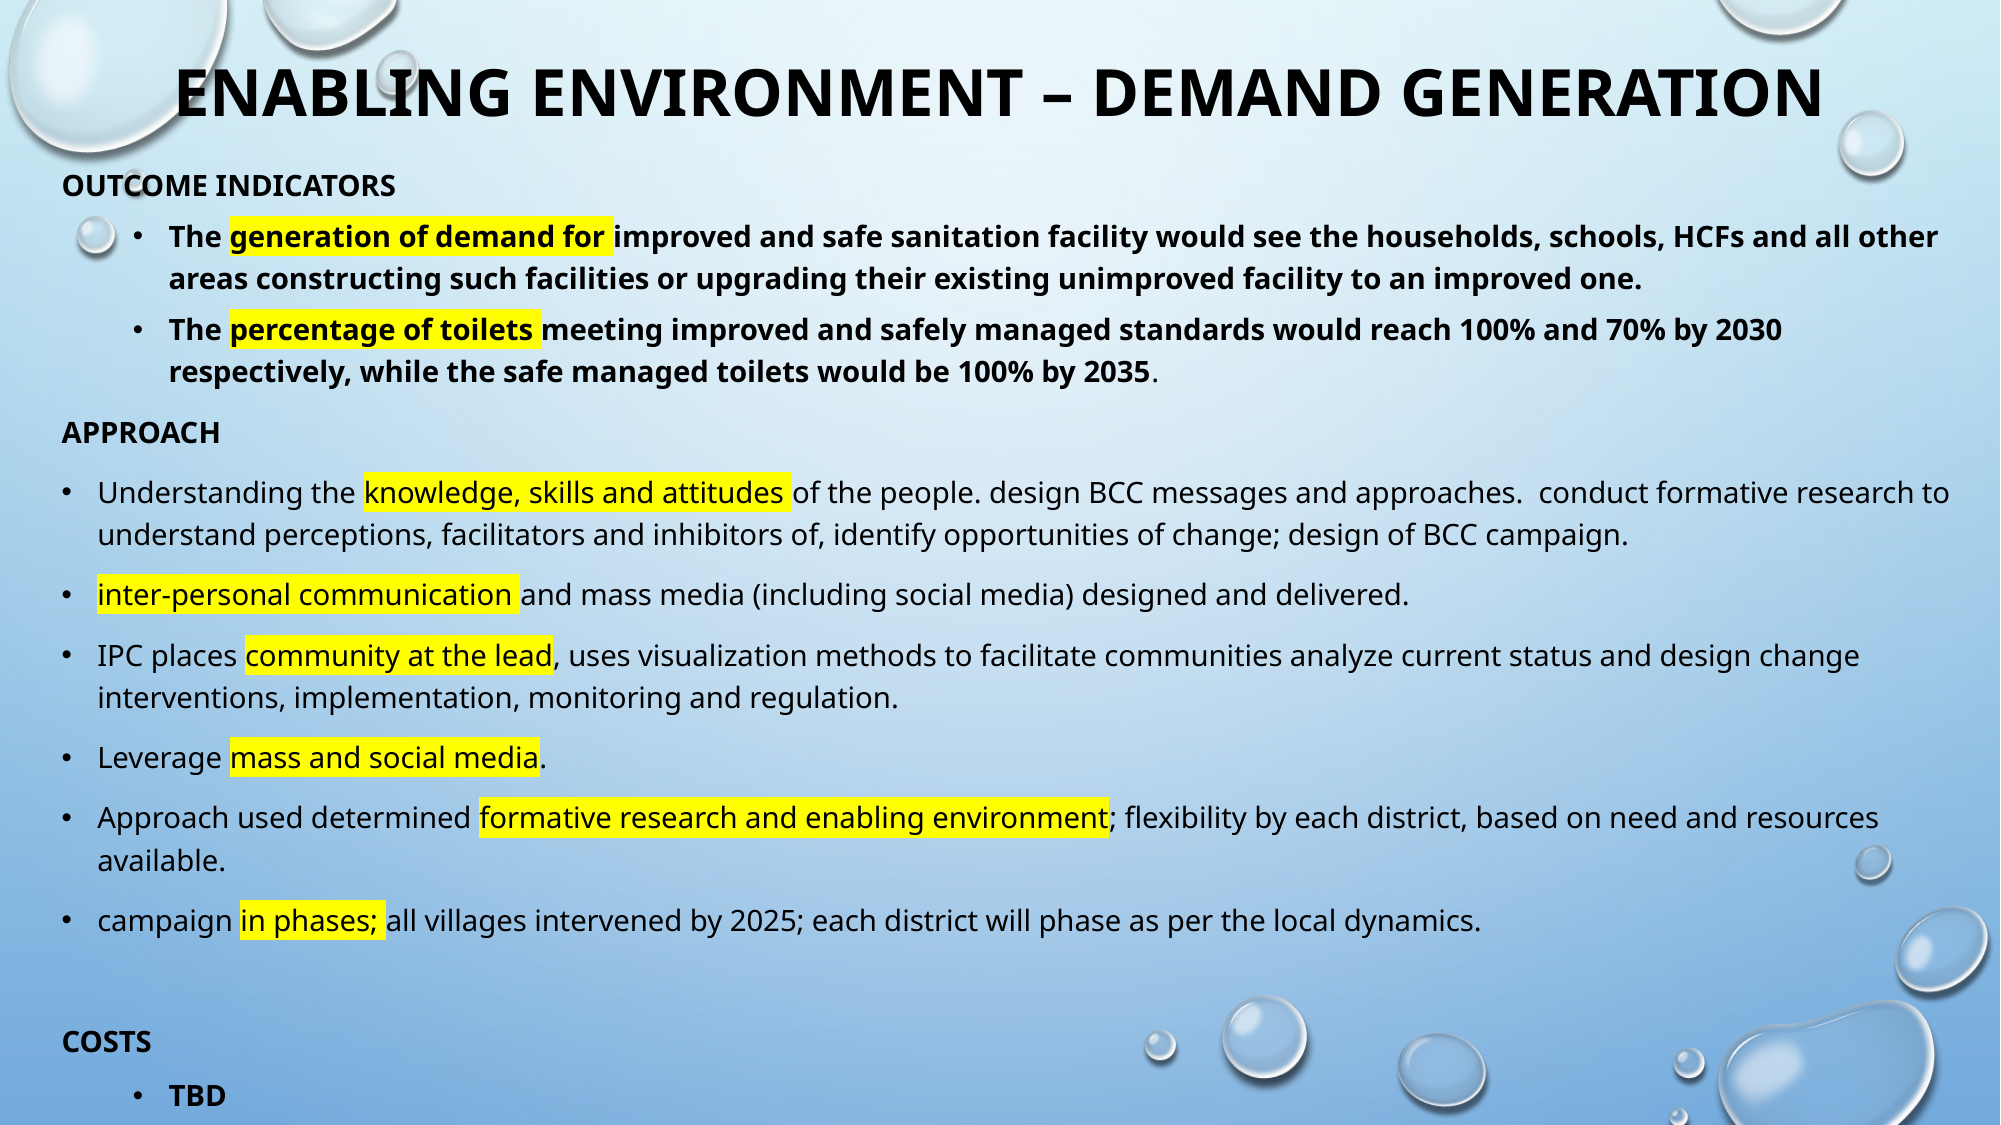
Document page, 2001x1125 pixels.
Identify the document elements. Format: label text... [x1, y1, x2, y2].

picture [0, 0, 2000, 1125]
title Enabling environment – demand generation [149, 25, 1851, 152]
list Outcome indicators The generation of demand for improved and safe sanitation facility would see the households, schools, HCFs and all other areas constructing such facilities or upgrading their existing unimproved facility to an improved one. The percentage of toilets meeting improved and safely managed standards would reach 100% and 70% by 2030 respectively, while the safe managed toilets would be 100% by 2035. Approach Understanding the knowledge, skills and attitudes of the people. design BCC messages and approaches. conduct formative research to understand perceptions, facilitators and inhibitors of, identify opportunities of change; design of BCC campaign. inter-personal communication and mass media (including social media) designed and delivered. IPC places community at the lead, uses visualization methods to facilitate communities analyze current status and design change interventions, implementation, monitoring and regulation. Leverage mass and social media. Approach used determined formative research and enabling environment; flexibility by each district, based on need and resources available. campaign in phases; all villages intervened by 2025; each district will phase as per the local dynamics. Costs TBD [46, 152, 1977, 1125]
